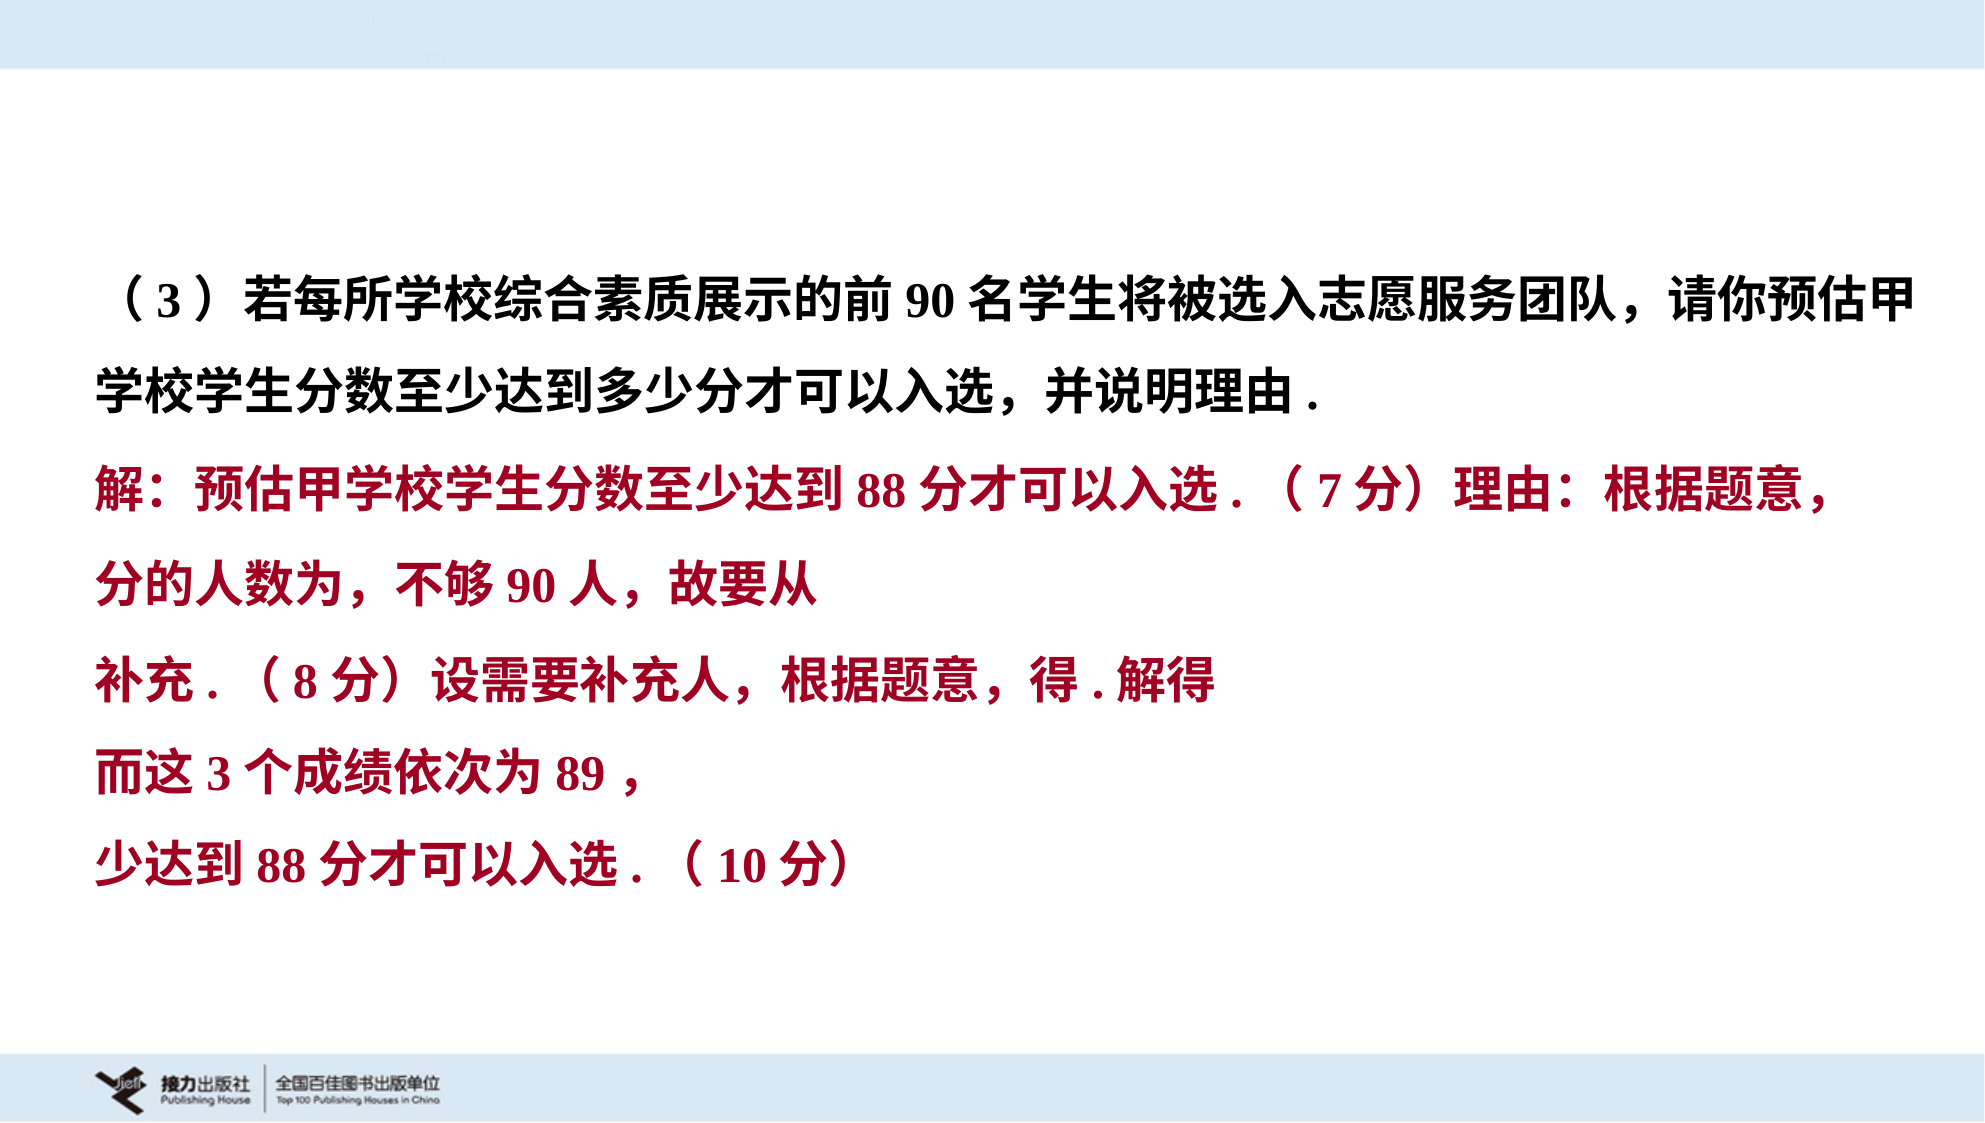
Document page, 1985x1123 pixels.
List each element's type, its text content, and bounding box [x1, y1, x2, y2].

picture [0, 0, 1985, 1122]
text_box （3）若每所学校综合素质展示的前90名学生将被选入志愿服务团队，请你预估甲 学校学生分数至少达到多少分才可以入选，并说明理由. [94, 235, 1892, 420]
